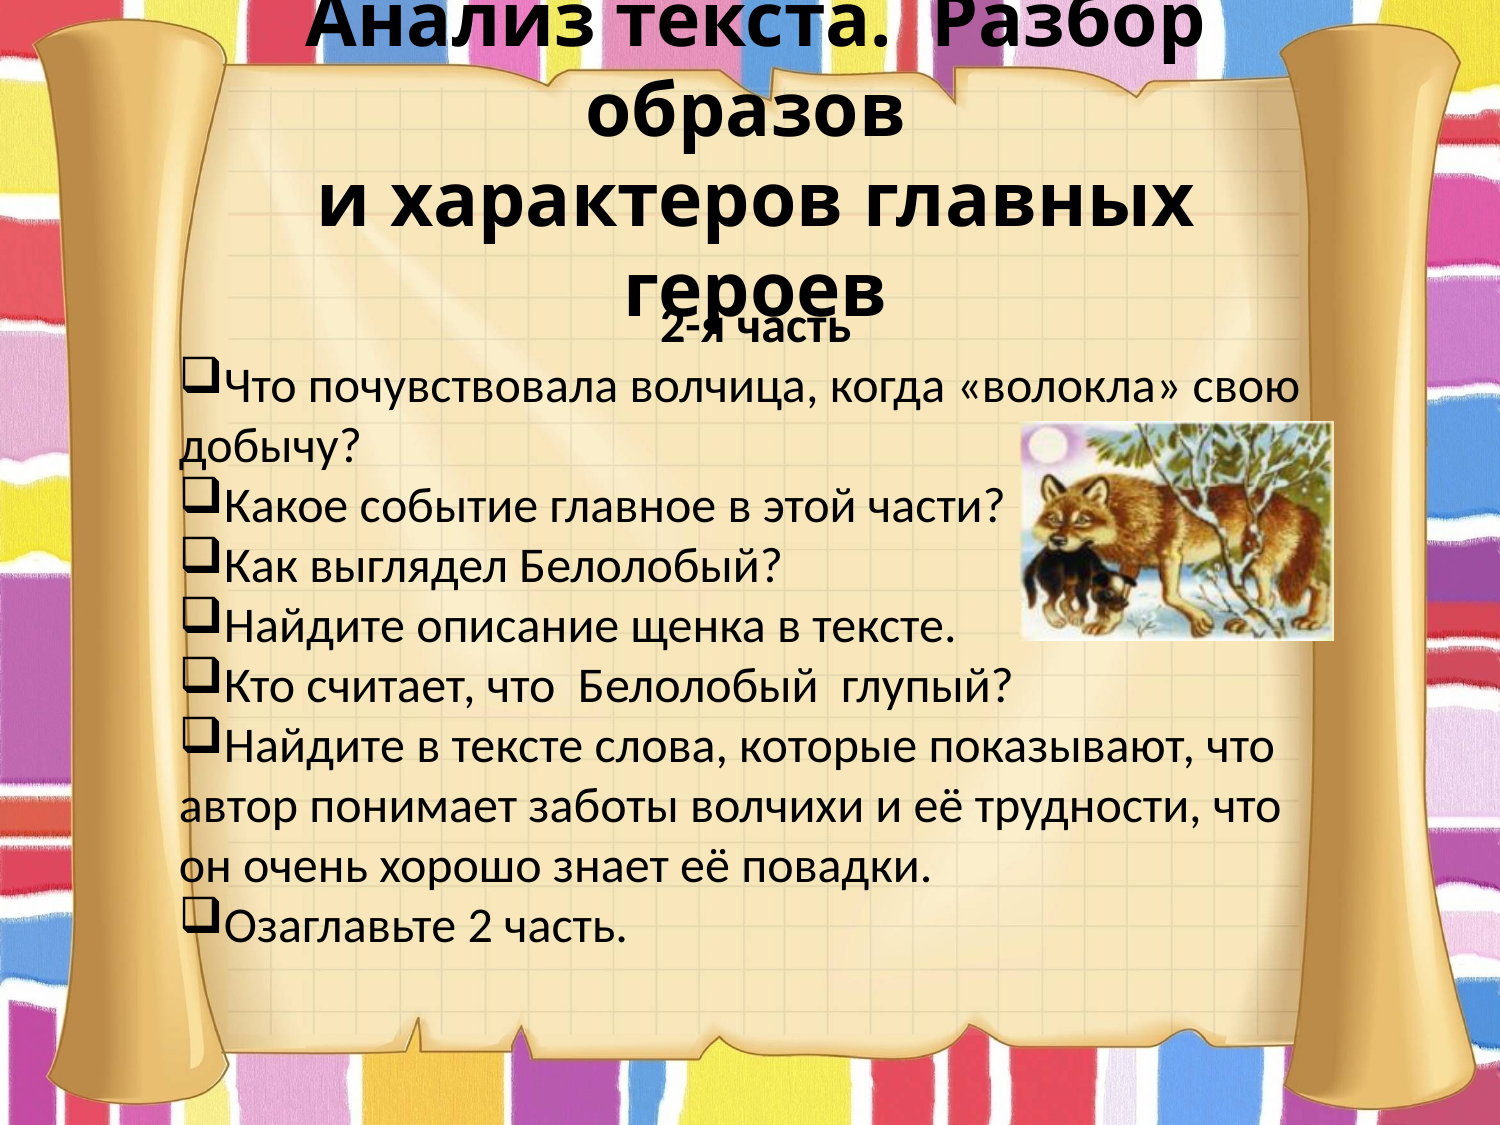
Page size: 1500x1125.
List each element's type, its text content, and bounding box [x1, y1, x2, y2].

picture [0, 0, 1500, 1125]
title Анализ текста. Разбор образов и характеров главных героев [175, 70, 1336, 233]
text_box 2-я часть Что почувствовала волчица, когда «волокла» свою добычу? Какое событие главное в этой части? Как выглядел Белолобый? Найдите описание щенка в тексте. Кто считает, что Белолобый глупый? Найдите в тексте слова, которые показывают, что автор понимает заботы волчихи и её трудности, что он очень хорошо знает её повадки. Озаглавьте 2 часть. [163, 284, 1348, 960]
